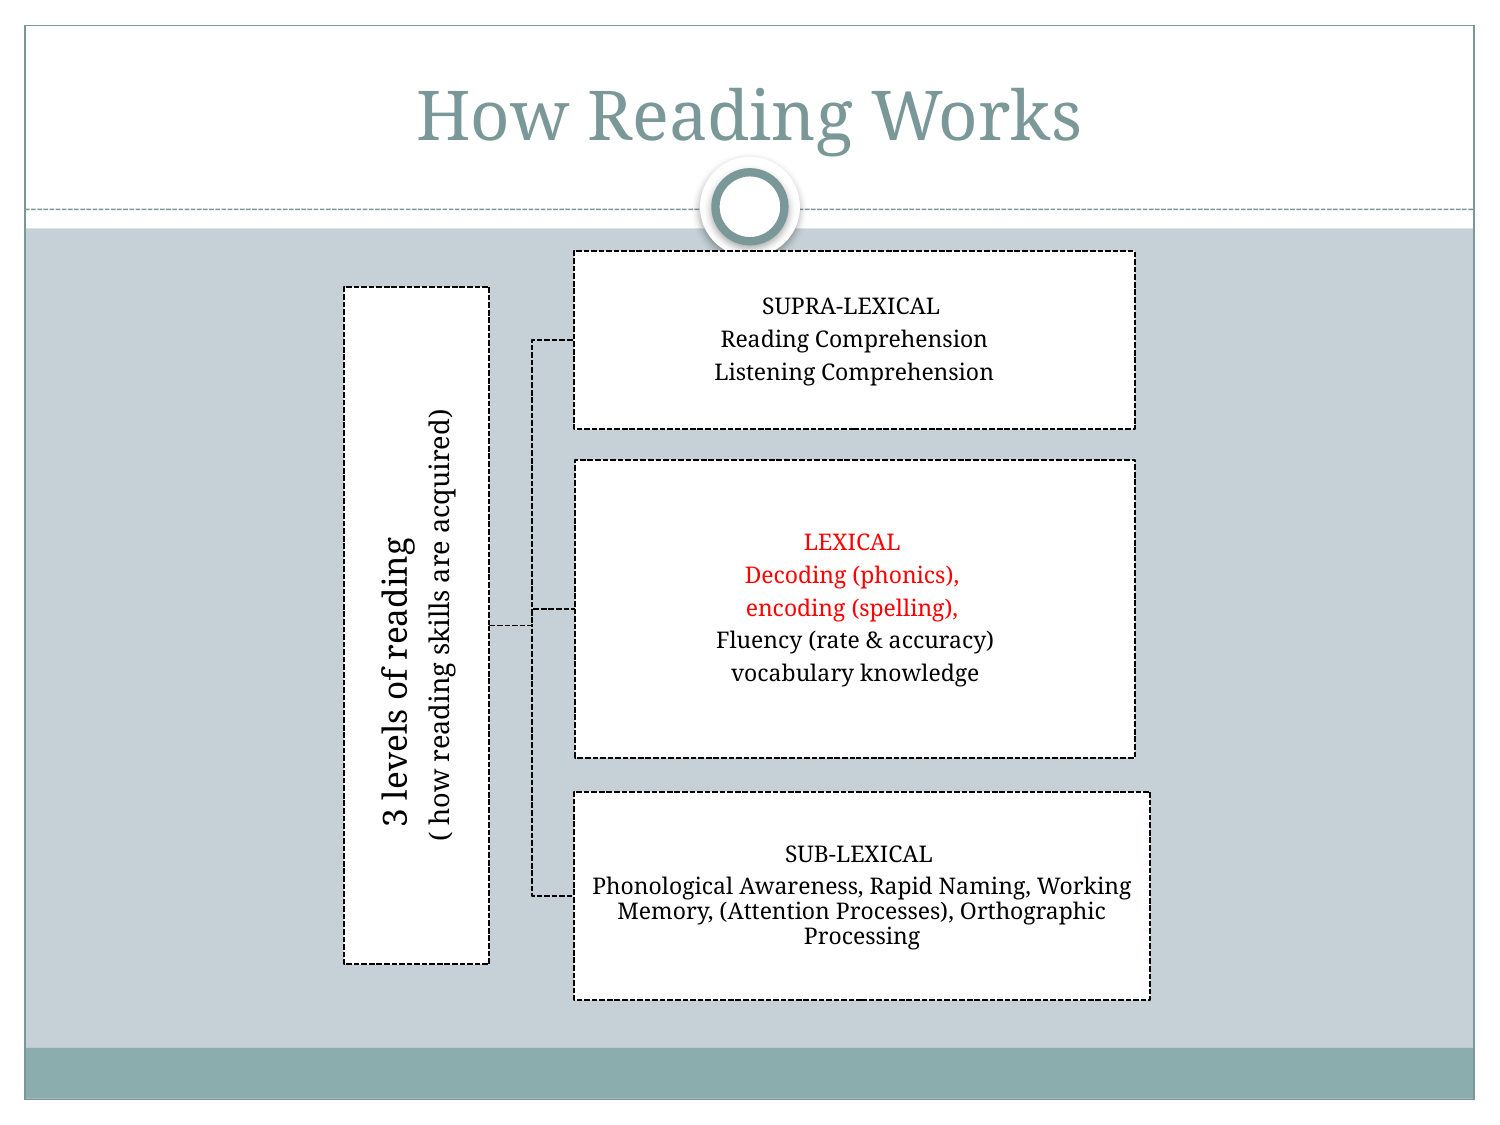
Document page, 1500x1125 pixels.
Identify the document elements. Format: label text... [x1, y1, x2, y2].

title How Reading Works [49, 37, 1450, 162]
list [49, 250, 1445, 1001]
